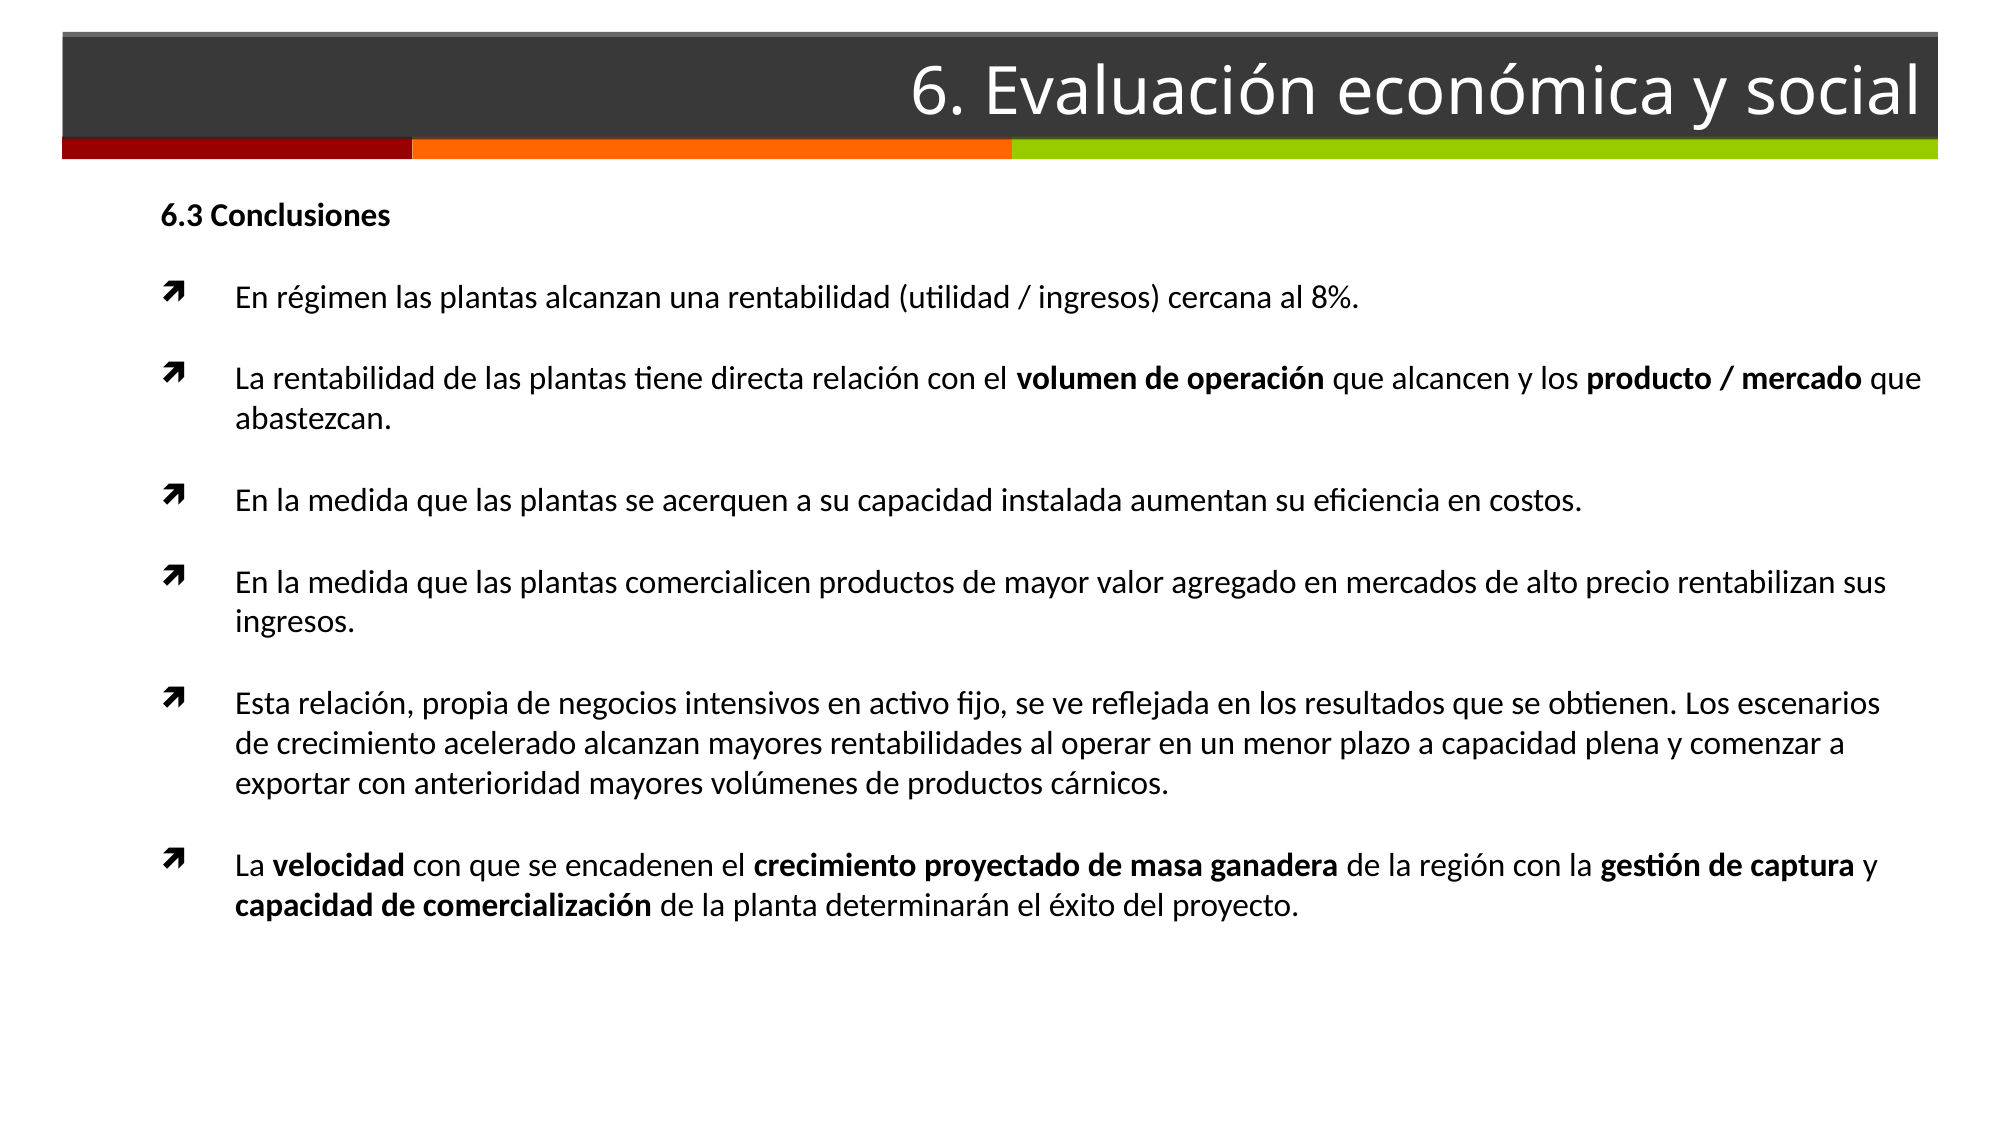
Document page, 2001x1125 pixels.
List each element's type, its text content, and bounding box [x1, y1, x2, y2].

title 6. Evaluación económica y social [62, 37, 1938, 140]
list 6.3 Conclusiones En régimen las plantas alcanzan una rentabilidad (utilidad / ingresos) cercana al 8%. La rentabilidad de las plantas tiene directa relación con el volumen de operación que alcancen y los producto / mercado que abastezcan. En la medida que las plantas se acerquen a su capacidad instalada aumentan su eficiencia en costos. En la medida que las plantas comercialicen productos de mayor valor agregado en mercados de alto precio rentabilizan sus ingresos. Esta relación, propia de negocios intensivos en activo fijo, se ve reflejada en los resultados que se obtienen. Los escenarios de crecimiento acelerado alcanzan mayores rentabilidades al operar en un menor plazo a capacidad plena y comenzar a exportar con anterioridad mayores volúmenes de productos cárnicos. La velocidad con que se encadenen el crecimiento proyectado de masa ganadera de la región con la gestión de captura y capacidad de comercialización de la planta determinarán el éxito del proyecto. [145, 177, 1938, 1005]
